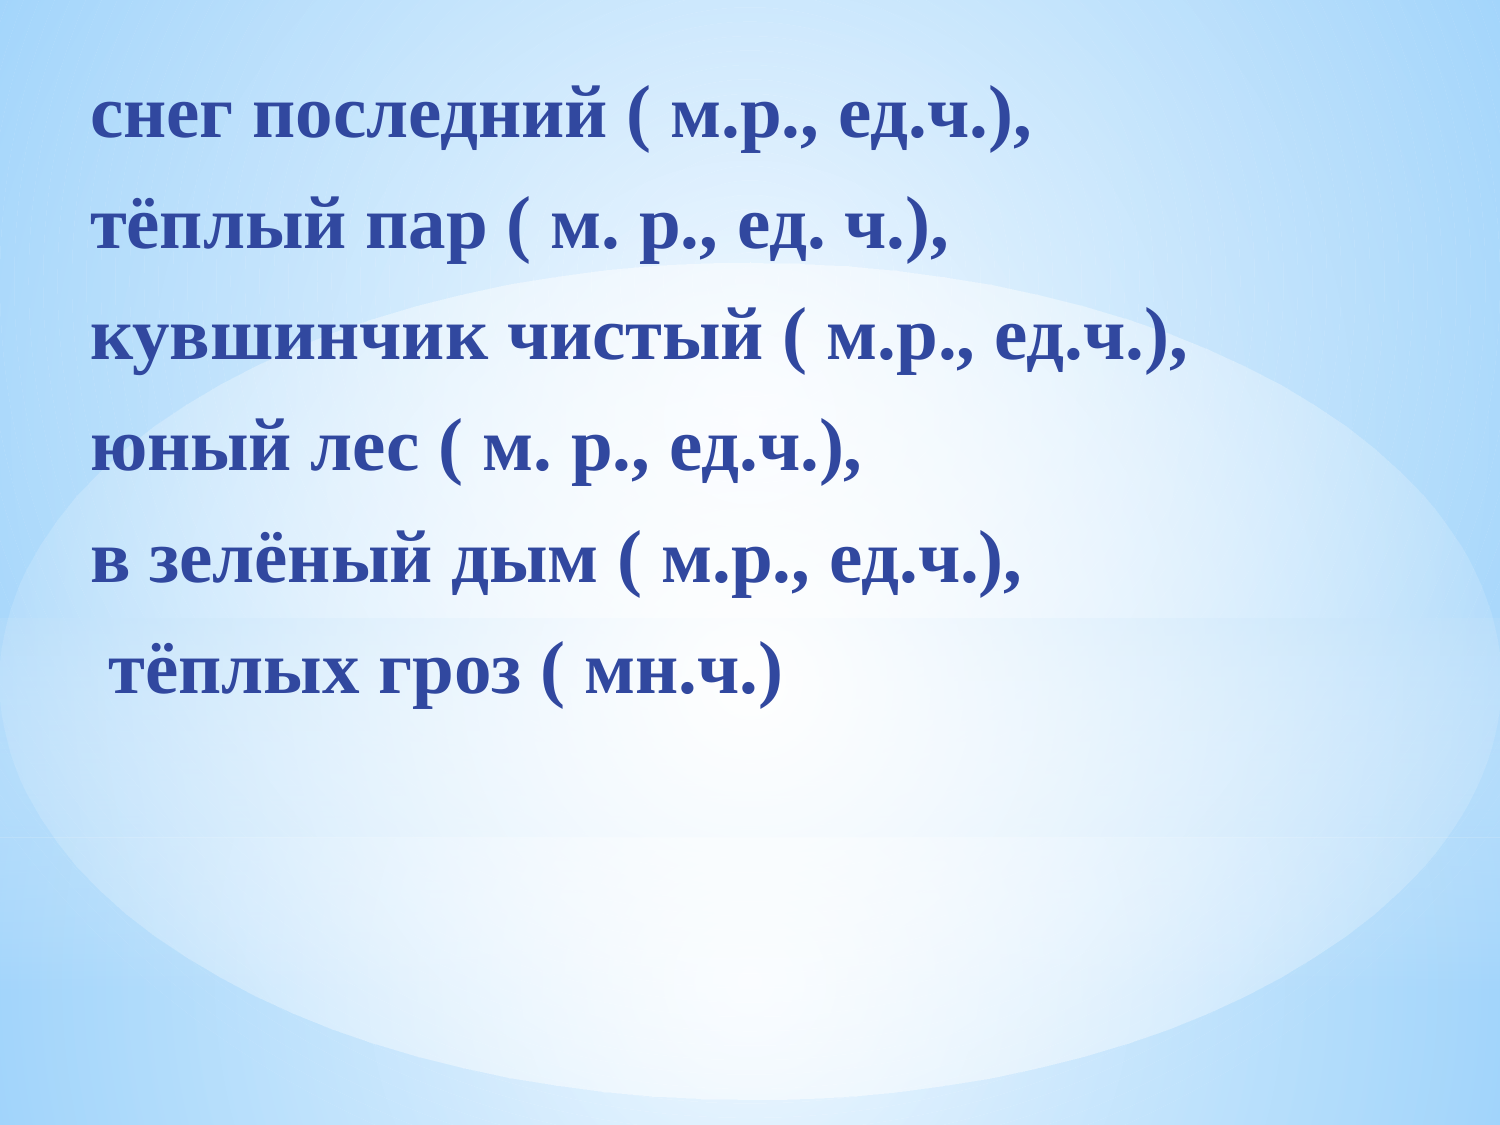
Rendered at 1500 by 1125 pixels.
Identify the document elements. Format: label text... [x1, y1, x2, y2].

list снег последний ( м.р., ед.ч.), тёплый пар ( м. р., ед. ч.), кувшинчик чистый ( м.р., ед.ч.), юный лес ( м. р., ед.ч.), в зелёный дым ( м.р., ед.ч.), тёплых гроз ( мн.ч.) [75, 54, 1425, 1071]
